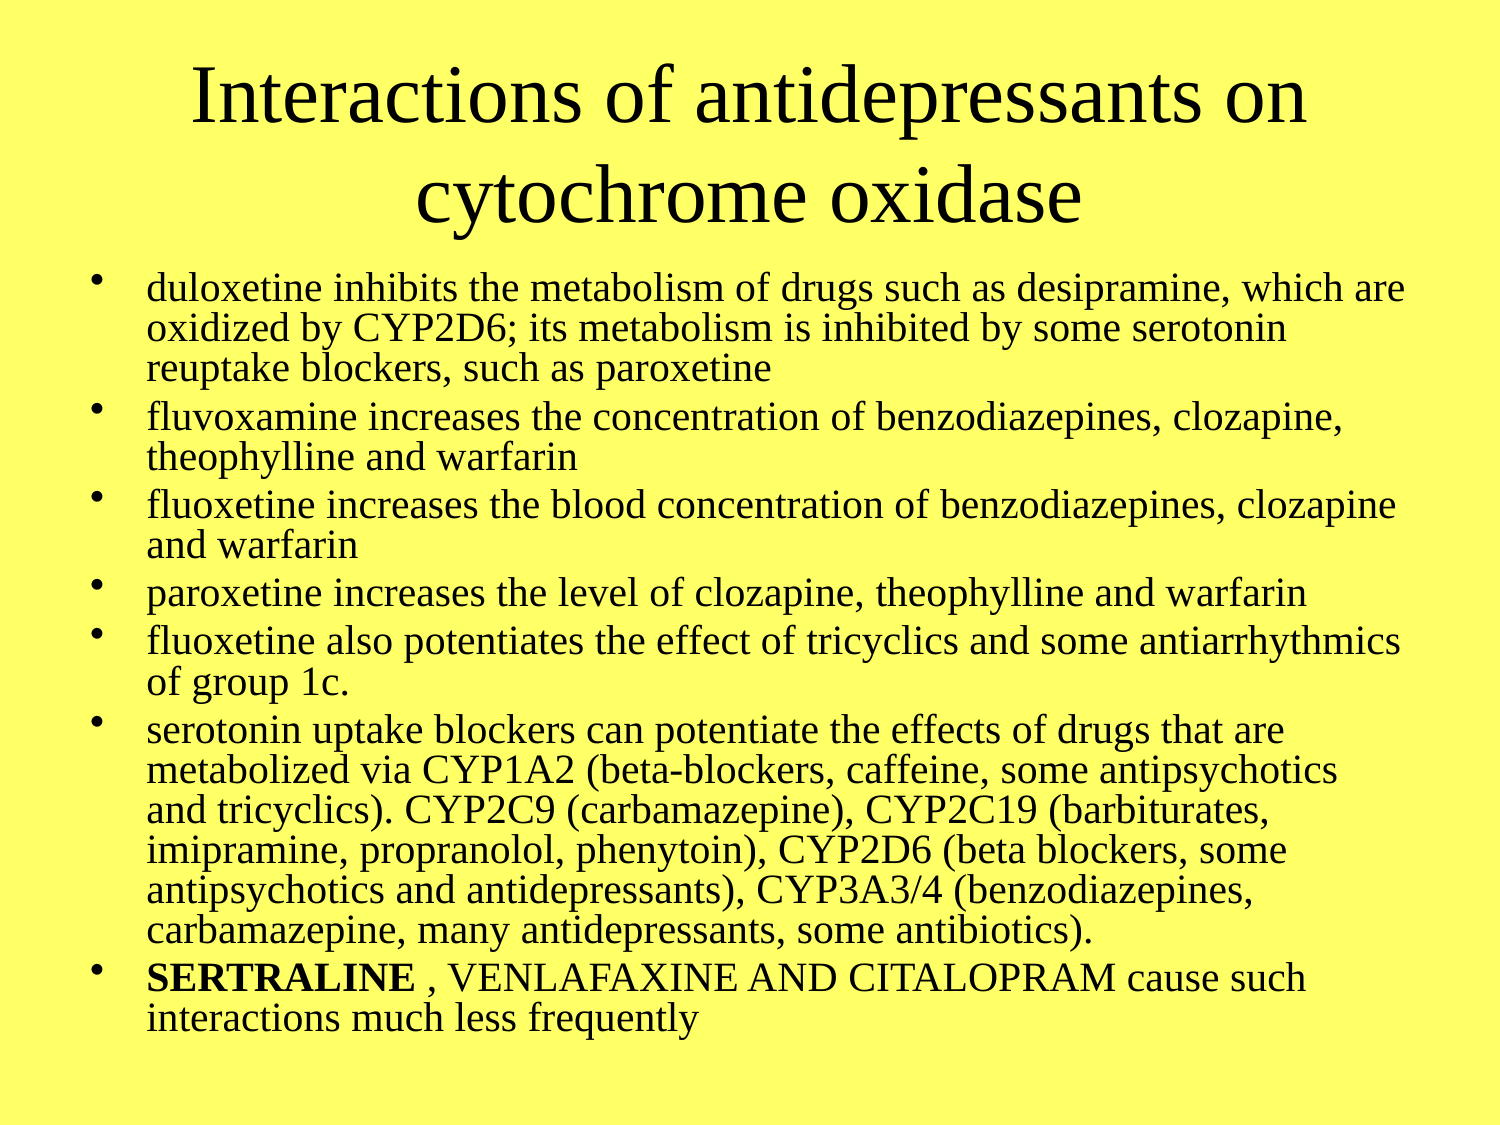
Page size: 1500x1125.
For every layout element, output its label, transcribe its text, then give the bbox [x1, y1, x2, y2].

list duloxetine inhibits the metabolism of drugs such as desipramine, which are oxidized by CYP2D6; its metabolism is inhibited by some serotonin reuptake blockers, such as paroxetine fluvoxamine increases the concentration of benzodiazepines, clozapine, theophylline and warfarin fluoxetine increases the blood concentration of benzodiazepines, clozapine and warfarin paroxetine increases the level of clozapine, theophylline and warfarin fluoxetine also potentiates the effect of tricyclics and some antiarrhythmics of group 1c. serotonin uptake blockers can potentiate the effects of drugs that are metabolized via CYP1A2 (beta-blockers, caffeine, some antipsychotics and tricyclics). CYP2C9 (carbamazepine), CYP2C19 (barbiturates, imipramine, propranolol, phenytoin), CYP2D6 (beta blockers, some antipsychotics and antidepressants), CYP3A3/4 (benzodiazepines, carbamazepine, many antidepressants, some antibiotics). SERTRALINE , VENLAFAXINE AND CITALOPRAM cause such interactions much less frequently [75, 262, 1425, 1125]
title Interactions of antidepressants on cytochrome oxidase [75, 45, 1425, 233]
